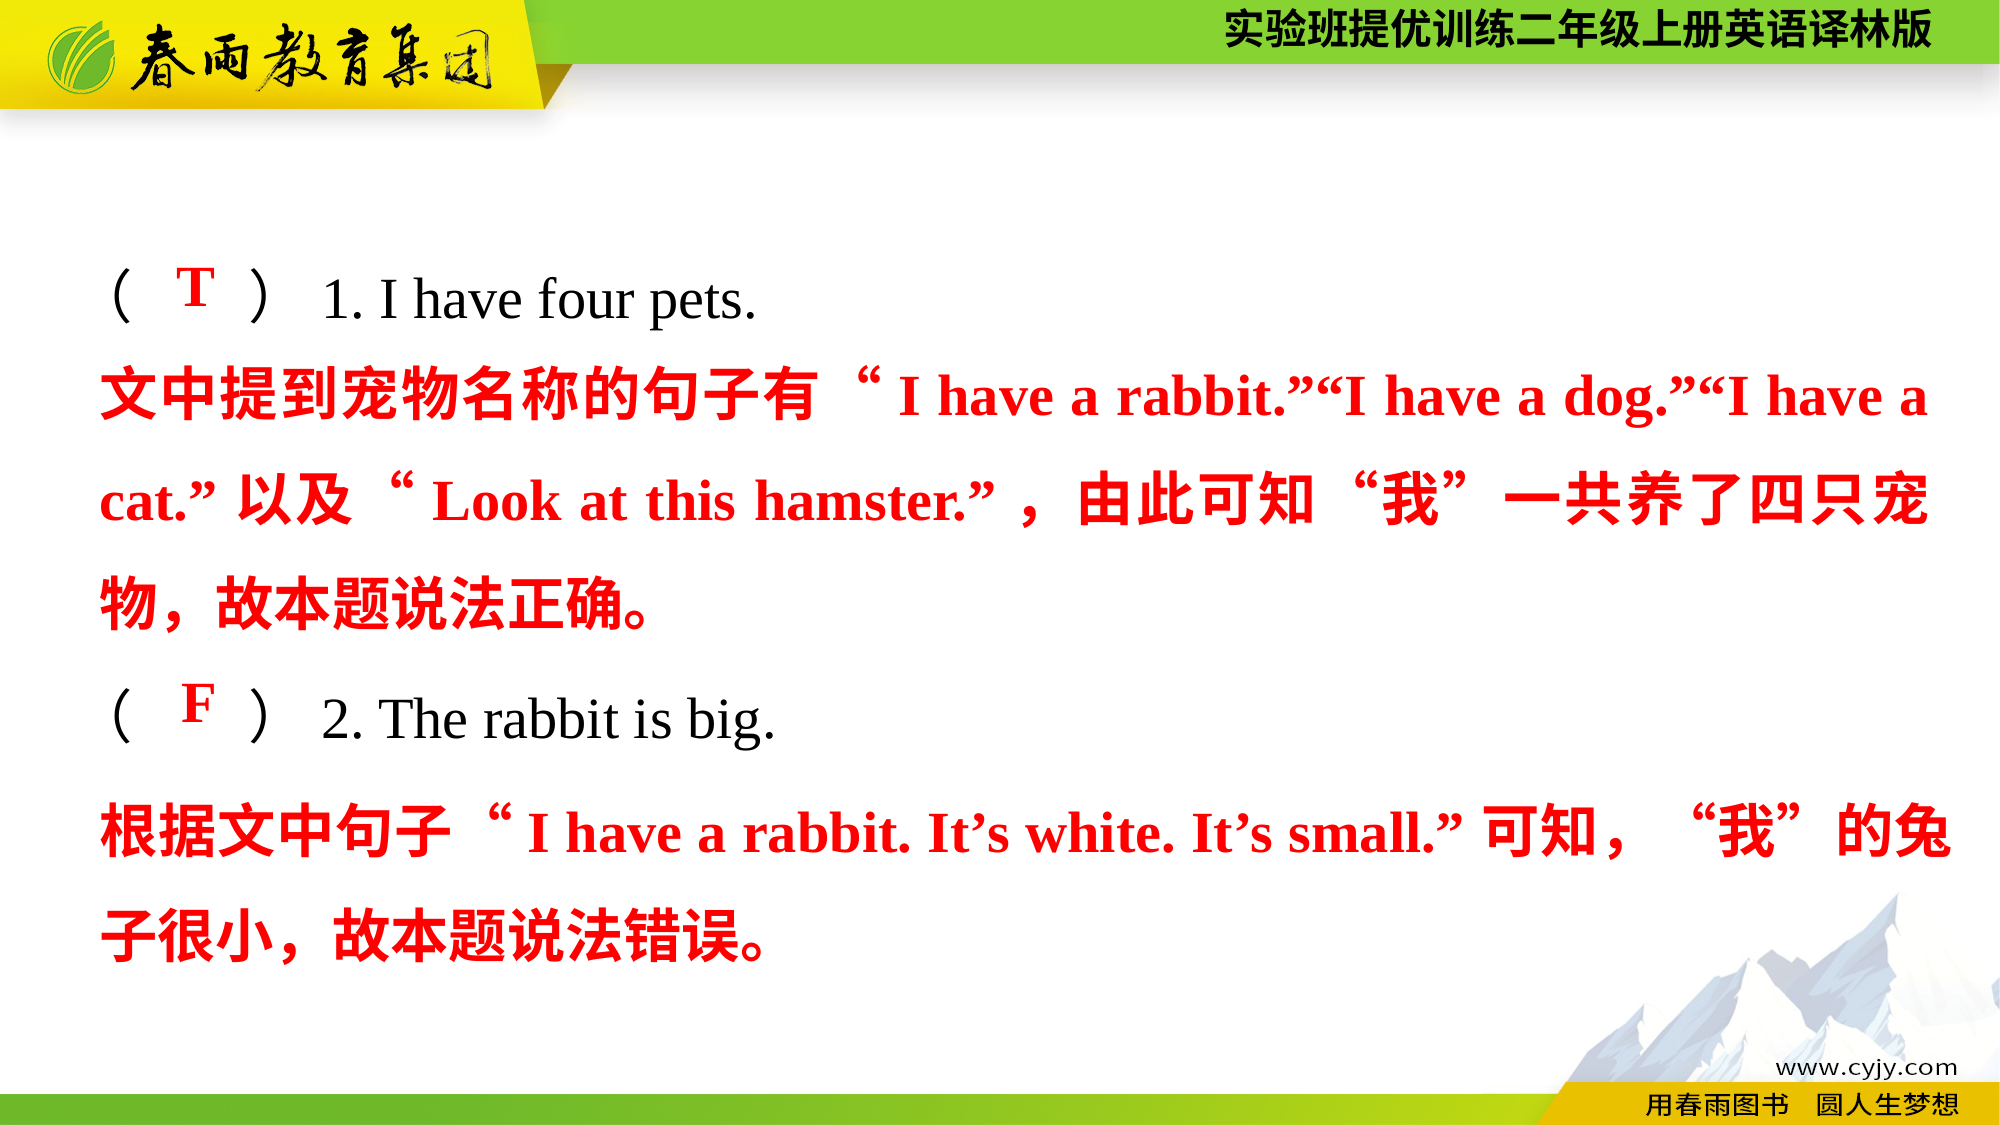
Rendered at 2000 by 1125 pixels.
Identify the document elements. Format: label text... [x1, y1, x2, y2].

text_box F [166, 656, 232, 742]
picture [0, 0, 2000, 1125]
text_box 文中提到宠物名称的句子有“I have a rabbit.”“I have a dog.”“I have a cat.”以及“Look at this hamster.”，由此可知“我”一共养了四只宠物，故本题说法正确。 [84, 314, 1945, 645]
text_box 根据文中句子“I have a rabbit. It’s white. It’s small.”可知，“我”的兔子很小，故本题说法错误。 [84, 751, 1969, 977]
text_box T [161, 240, 231, 326]
list （ ）1. I have four pets. （ ）2. The rabbit is big. [59, 218, 1944, 764]
